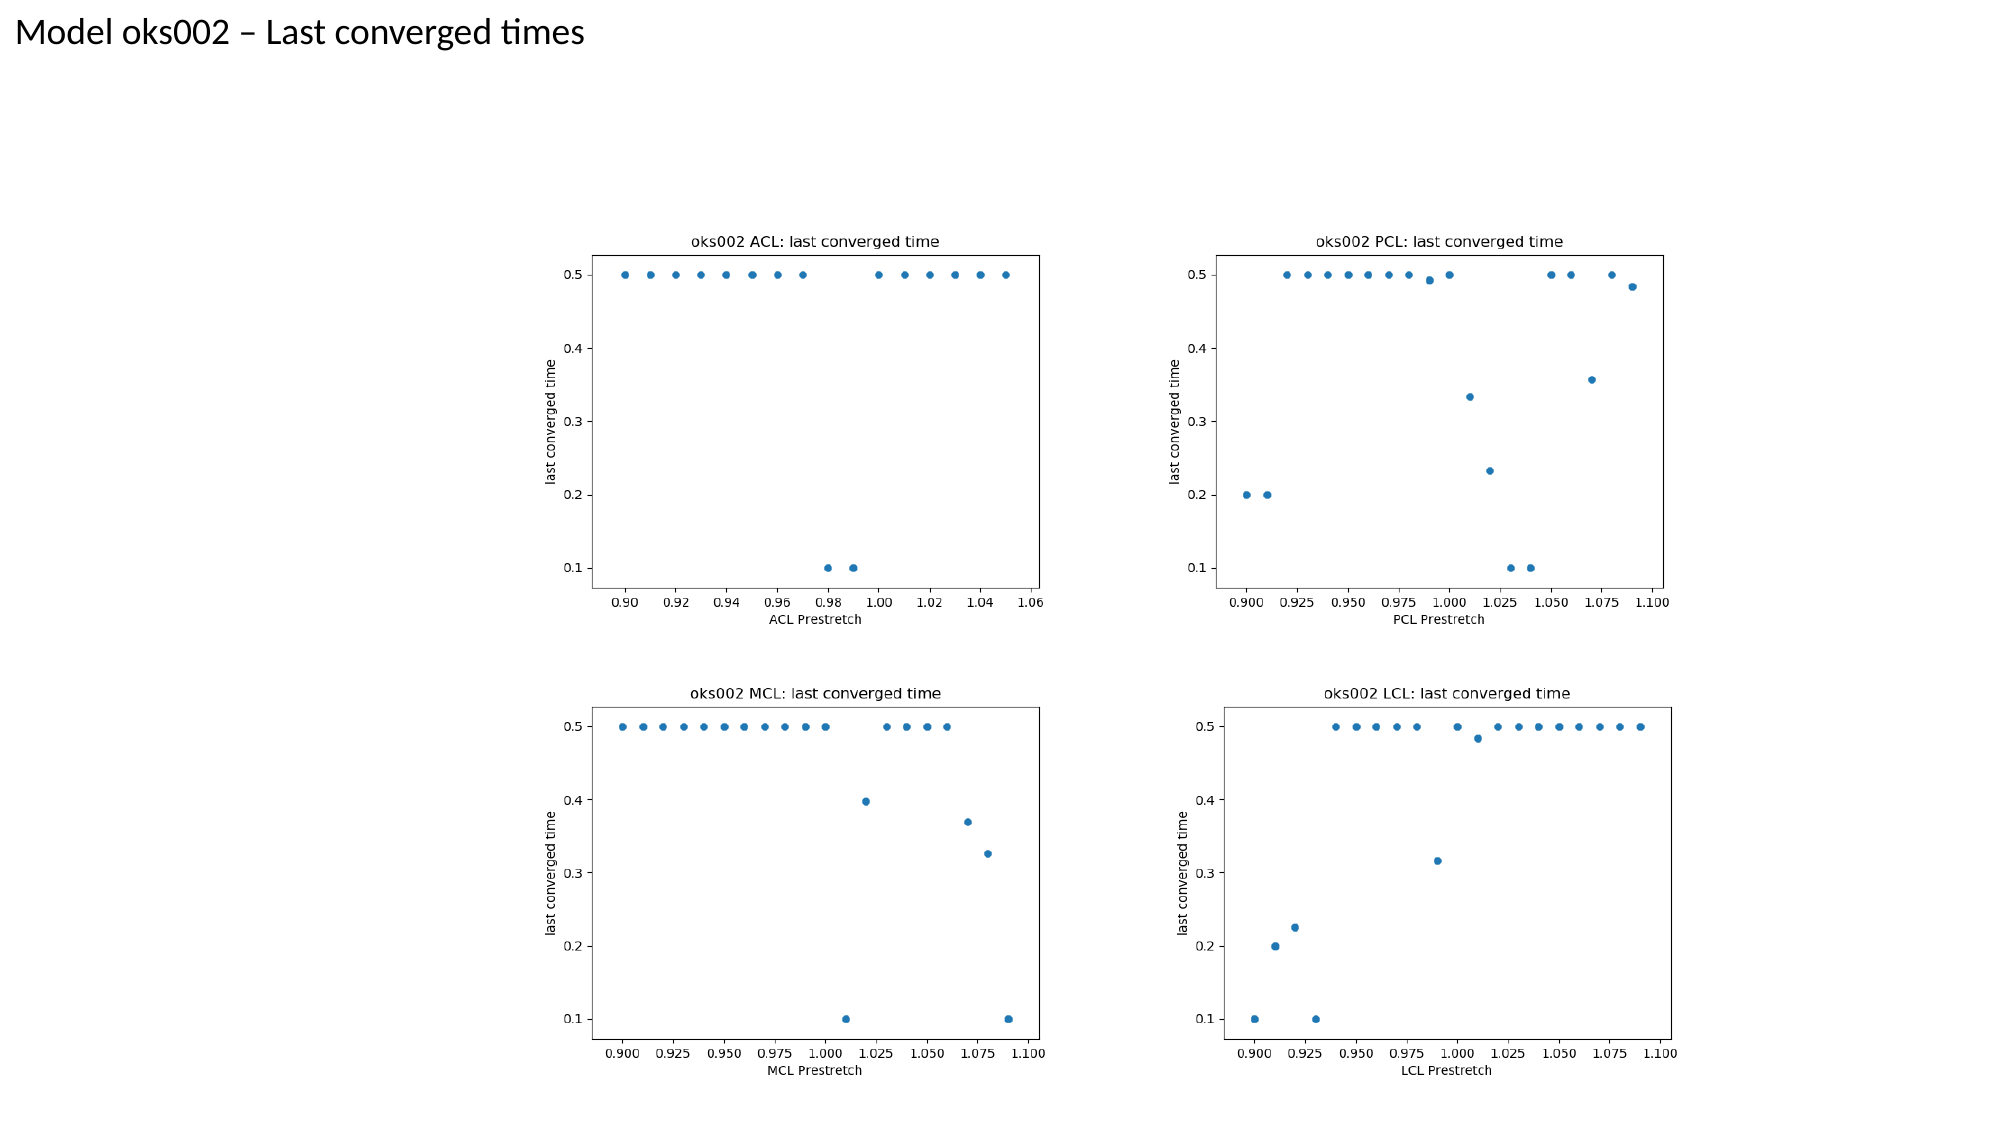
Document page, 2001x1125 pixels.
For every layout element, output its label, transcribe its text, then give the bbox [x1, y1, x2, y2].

text_box Model oks002 – Last converged times [0, 0, 753, 60]
picture [1143, 202, 1720, 635]
picture [519, 654, 1096, 1087]
picture [519, 202, 1096, 635]
picture [1151, 654, 1728, 1087]
